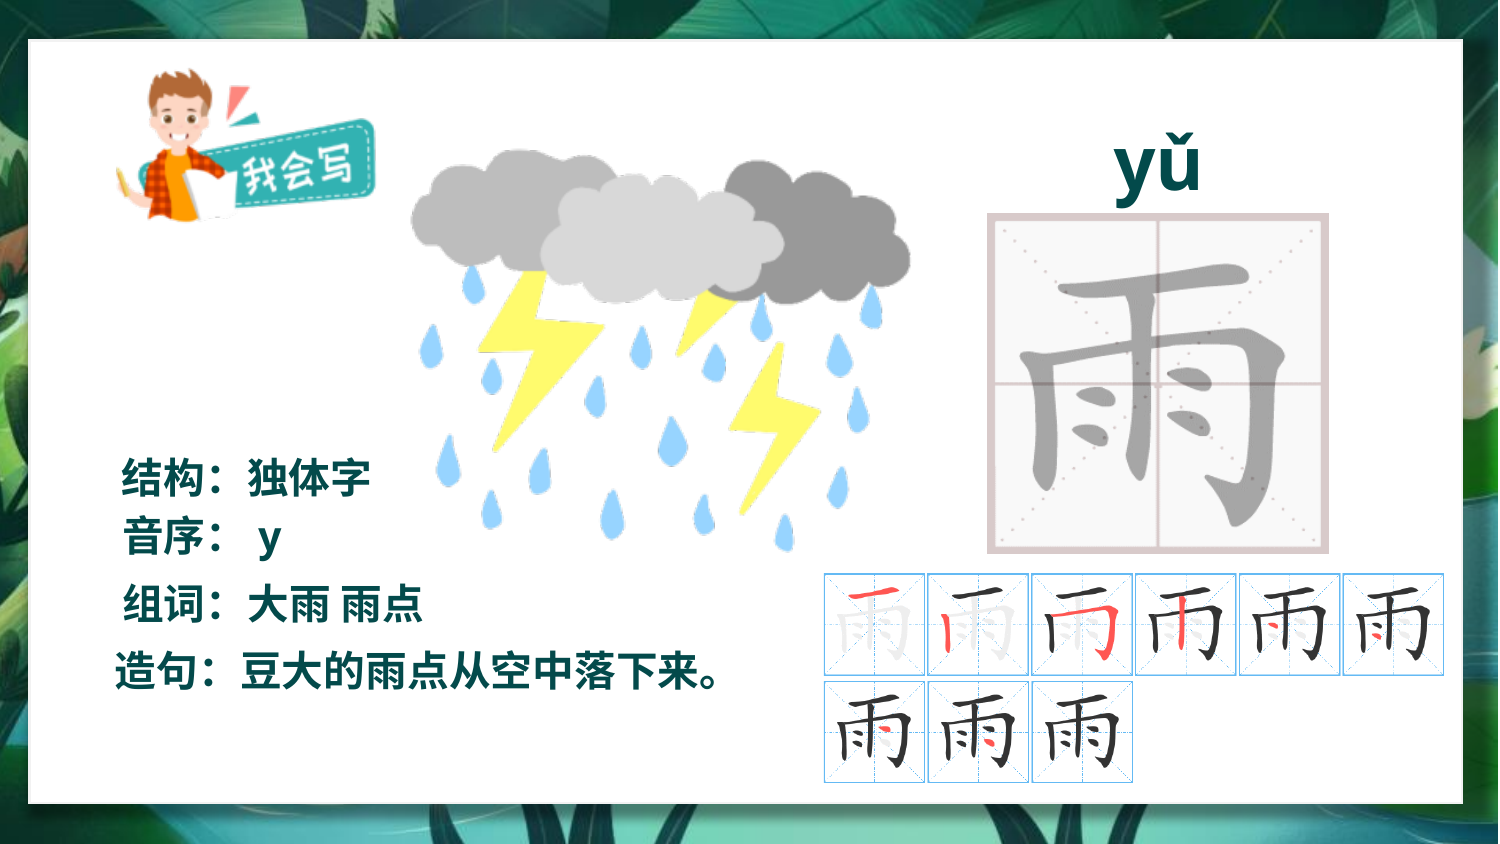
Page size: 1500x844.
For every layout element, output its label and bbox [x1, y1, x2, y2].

text_box [823, 568, 1444, 783]
picture [0, 0, 1498, 844]
